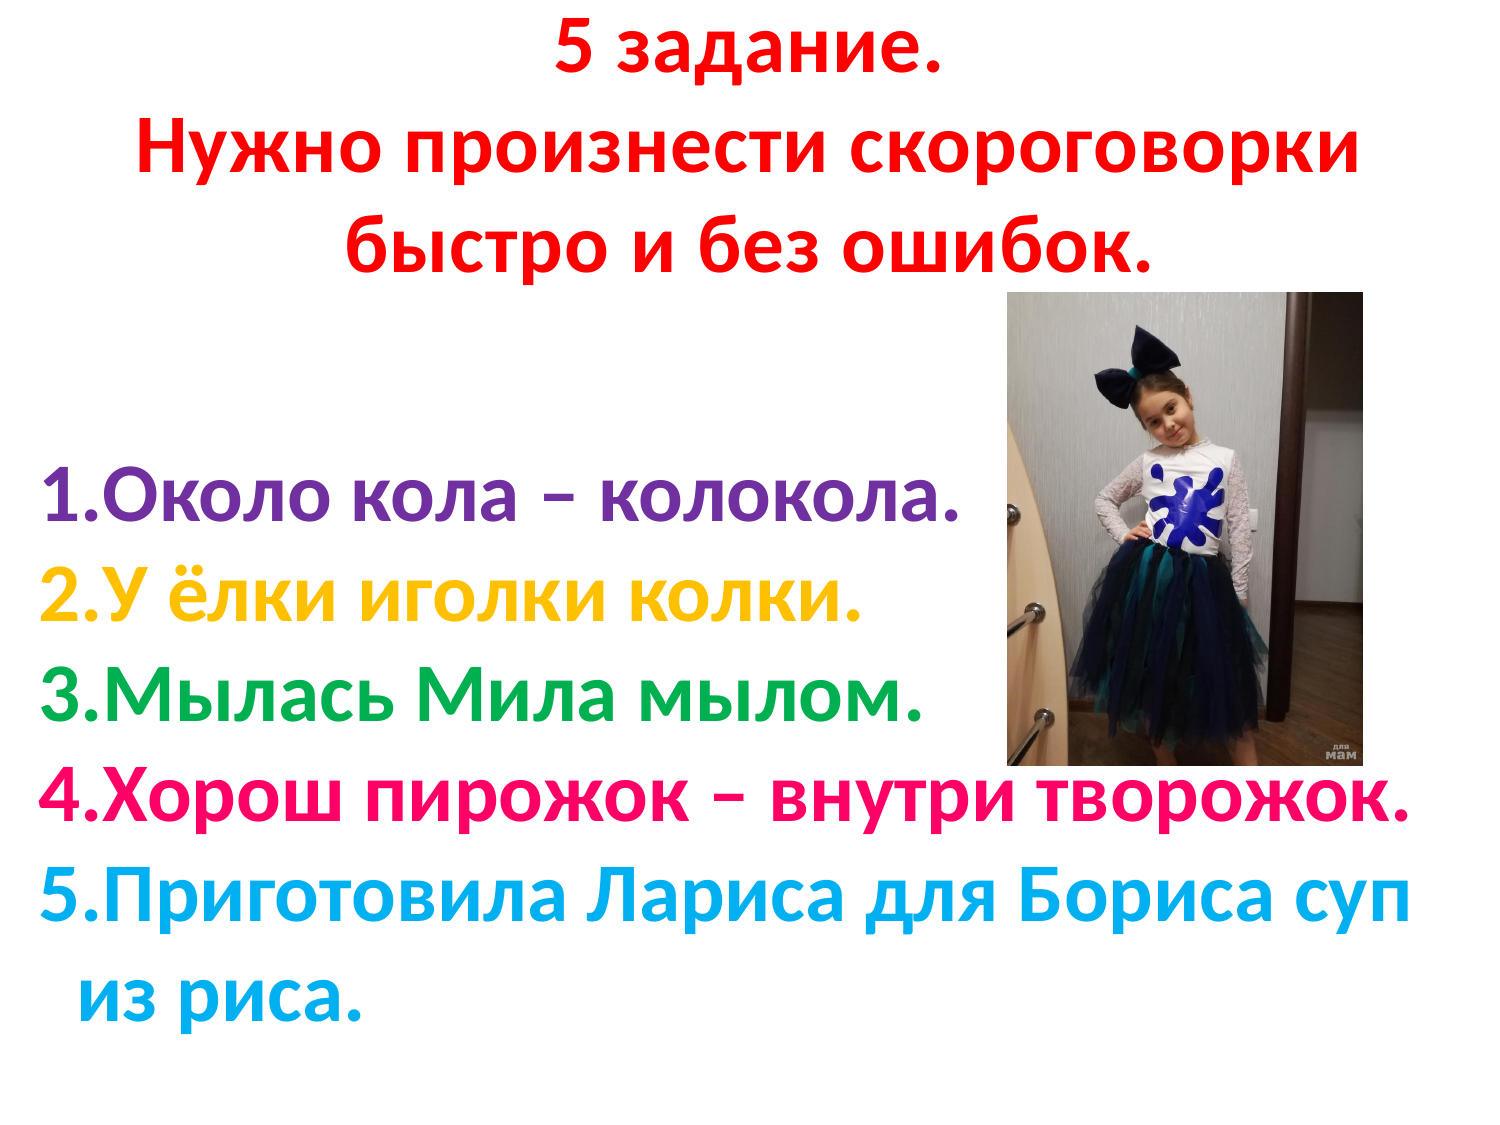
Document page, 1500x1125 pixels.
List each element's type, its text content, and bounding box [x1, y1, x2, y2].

slide_number Около кола – колокола. У ёлки иголки колки. Мылась Мила мылом. Хорош пирожок – внутри творожок. Приготовила Лариса для Бориса суп из риса. [23, 350, 1465, 1125]
title 5 задание. Нужно произнести скороговорки быстро и без ошибок. [75, 45, 1425, 233]
picture [1007, 292, 1363, 766]
